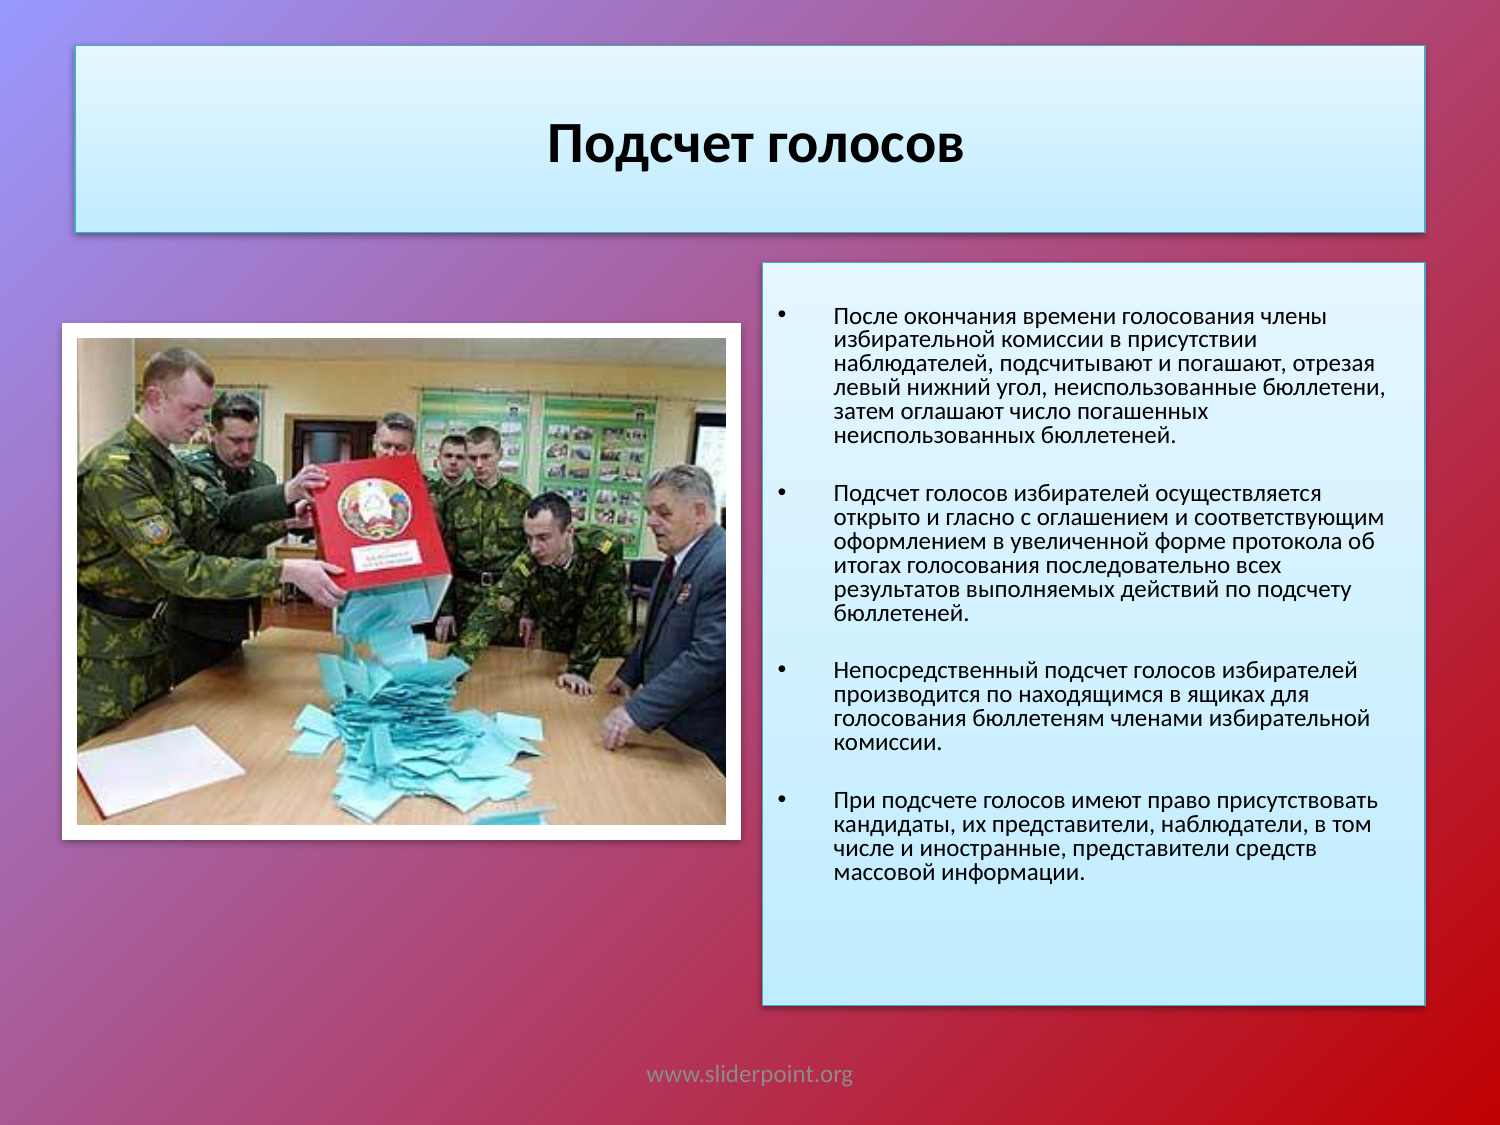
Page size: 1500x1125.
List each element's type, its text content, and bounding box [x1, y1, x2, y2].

list После окончания времени голосования члены избирательной комиссии в присутствии наблюдателей, подсчитывают и погашают, отрезая левый нижний угол, неиспользованные бюллетени, затем оглашают число погашенных неиспользованных бюллетеней. Подсчет голосов избирателей осуществляется открыто и гласно с оглашением и соответствующим оформлением в увеличенной форме протокола об итогах голосования последовательно всех результатов выполняемых действий по подсчету бюллетеней. Непосредственный подсчет голосов избирателей производится по находящимся в ящиках для голосования бюллетеням членами избирательной комиссии. При подсчете голосов имеют право присутствовать кандидаты, их представители, наблюдатели, в том числе и иностранные, представители средств массовой информации. [762, 262, 1426, 1006]
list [76, 337, 727, 826]
title Подсчет голосов [74, 45, 1426, 233]
footer www.sliderpoint.org [512, 1042, 988, 1103]
